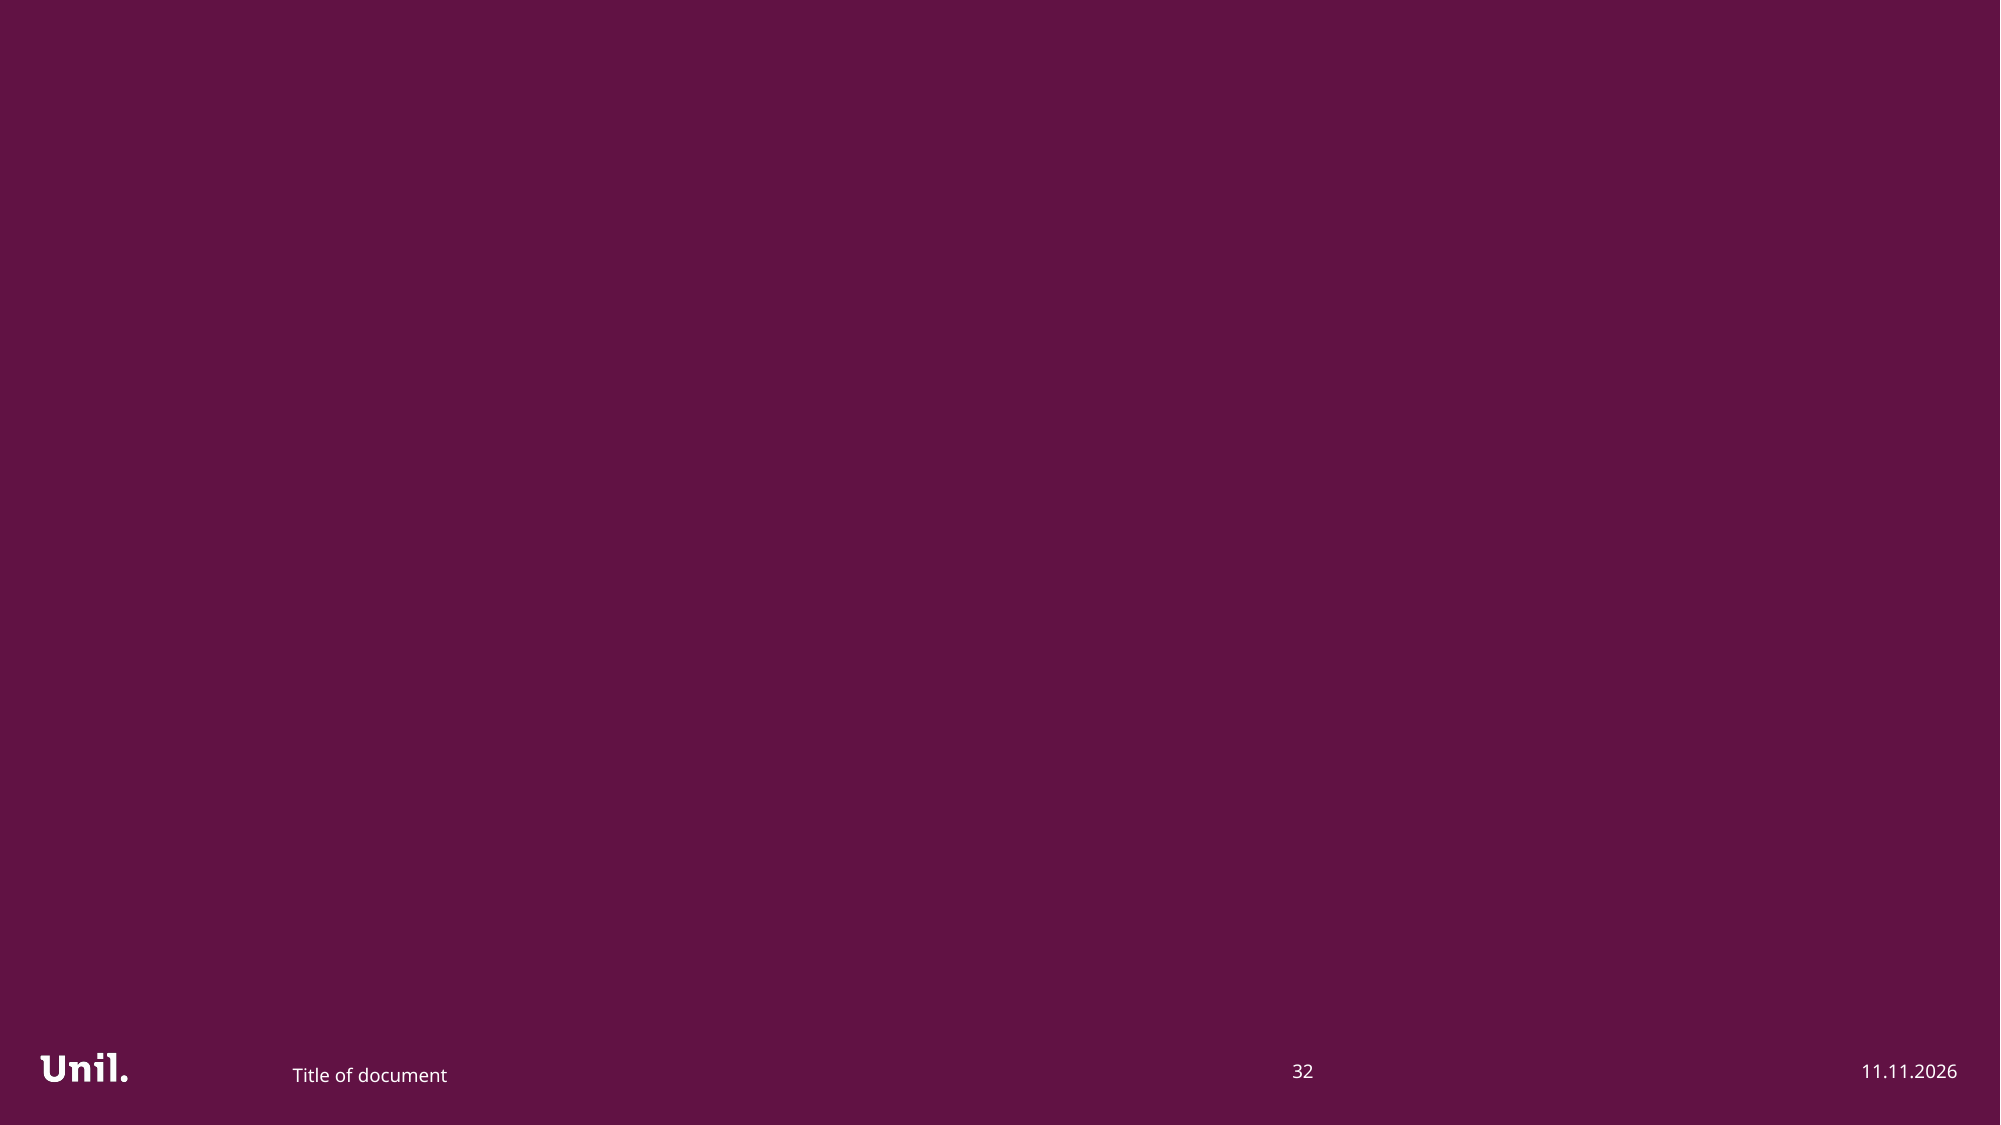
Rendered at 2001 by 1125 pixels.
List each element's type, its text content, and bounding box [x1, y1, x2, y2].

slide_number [1789, 1026, 1958, 1086]
slide_number 32 [1250, 1037, 1355, 1086]
footer Title of document [292, 1011, 1048, 1087]
picture [27, 1042, 141, 1095]
